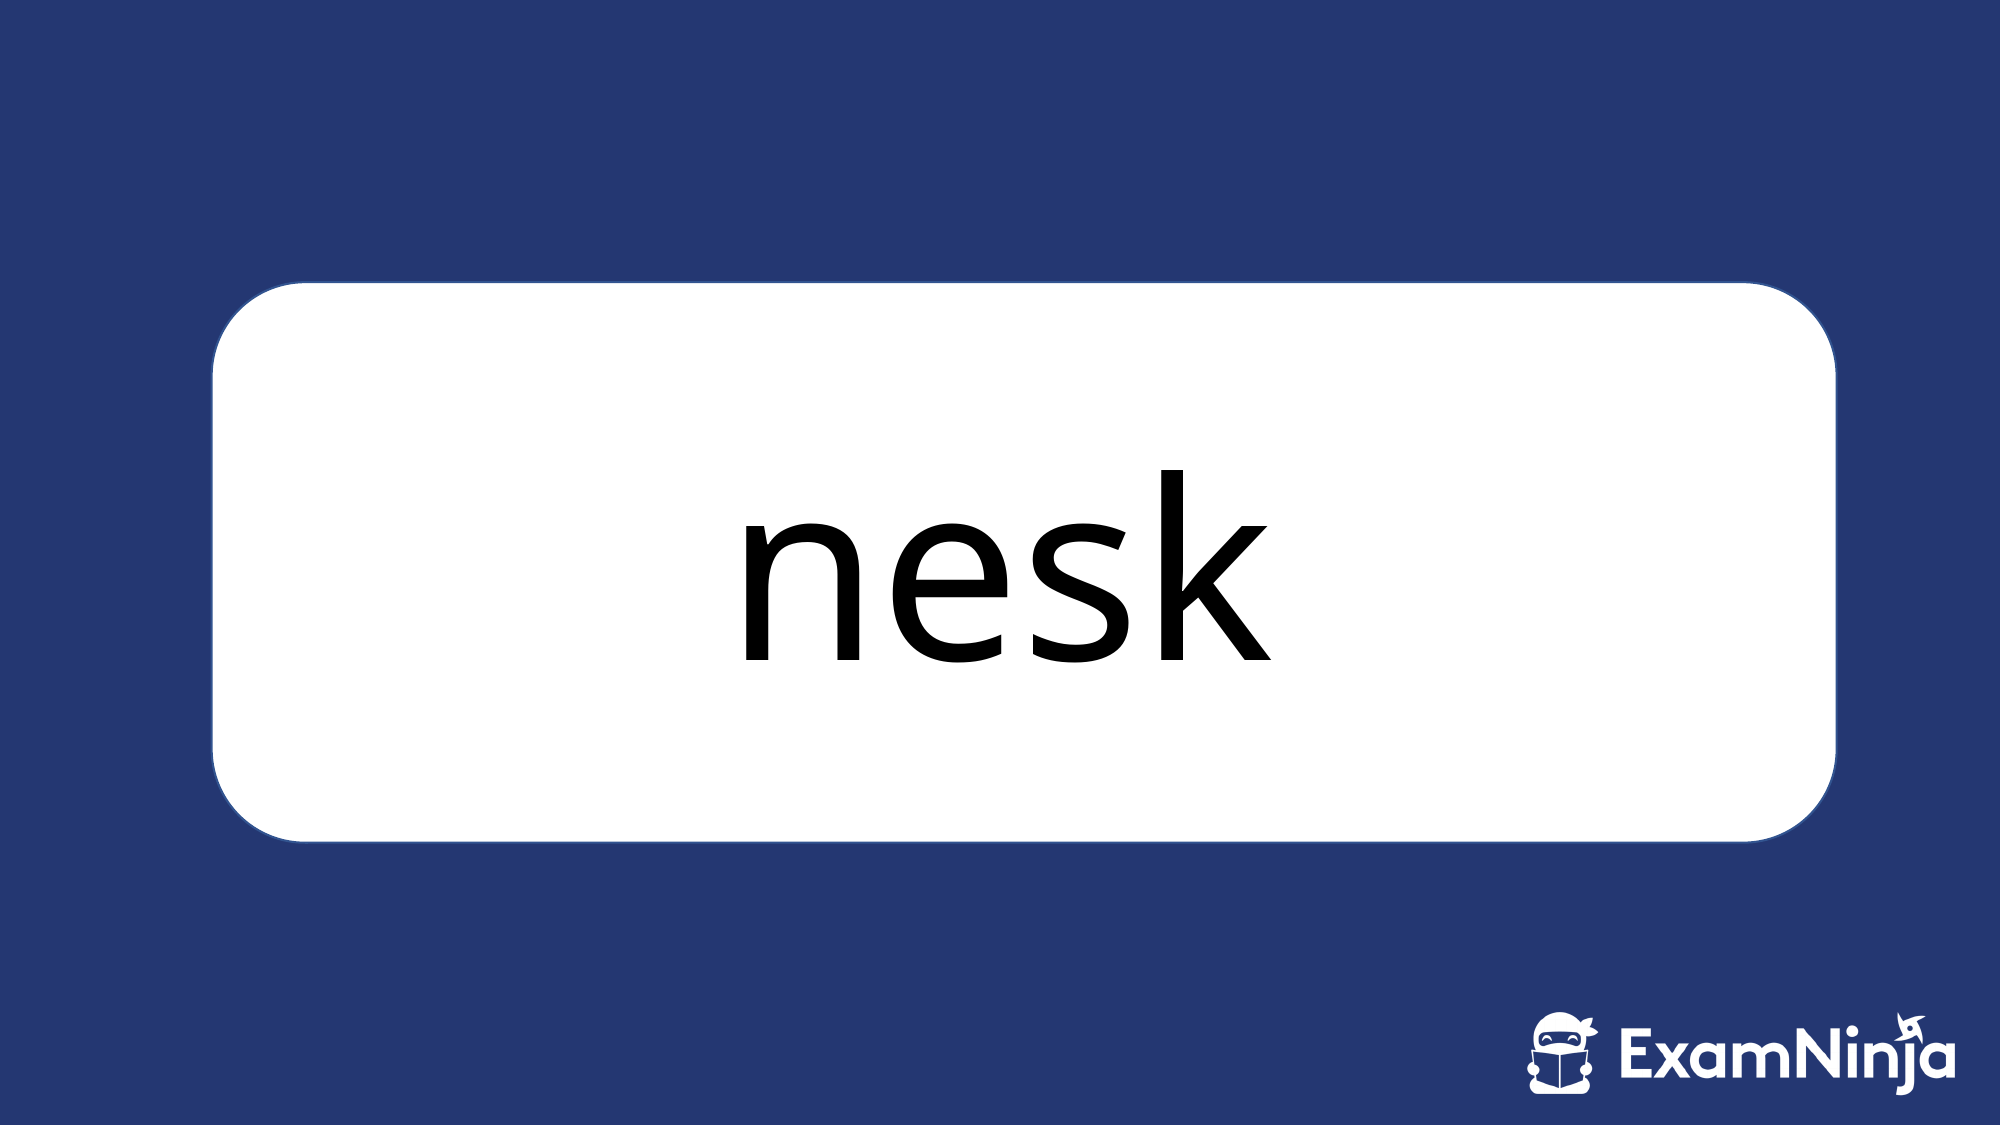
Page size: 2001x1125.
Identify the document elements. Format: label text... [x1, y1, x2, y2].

text_box nesk [143, 403, 1857, 719]
text_box [210, 281, 1838, 403]
picture [1501, 1003, 1979, 1102]
text_box [210, 719, 1838, 844]
